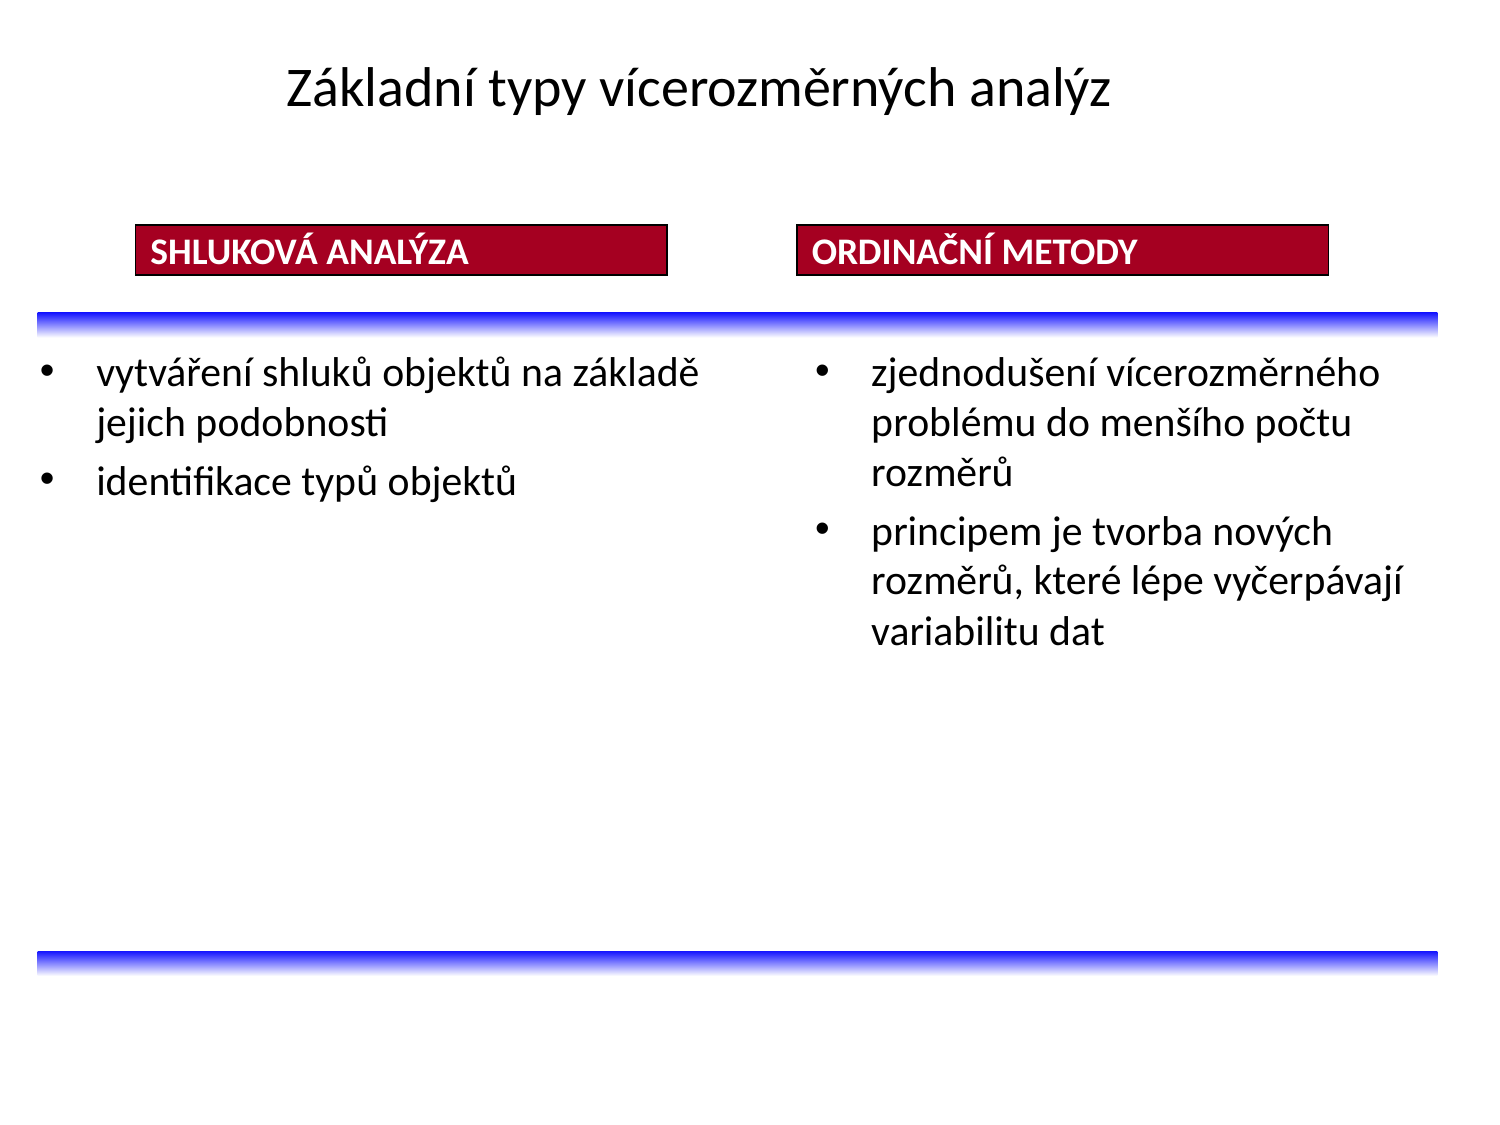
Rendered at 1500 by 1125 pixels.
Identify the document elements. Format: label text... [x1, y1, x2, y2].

title Základní typy vícerozměrných analýz [76, 42, 1348, 126]
text_box [37, 951, 1438, 976]
text_box [37, 312, 1438, 338]
text_box ORDINAČNÍ METODY [797, 224, 1329, 275]
list vytváření shluků objektů na základě jejich podobnosti identifikace typů objektů [24, 337, 725, 738]
list zjednodušení vícerozměrného problému do menšího počtu rozměrů principem je tvorba nových rozměrů, které lépe vyčerpávají variabilitu dat [800, 337, 1500, 738]
text_box SHLUKOVÁ ANALÝZA [135, 224, 667, 275]
